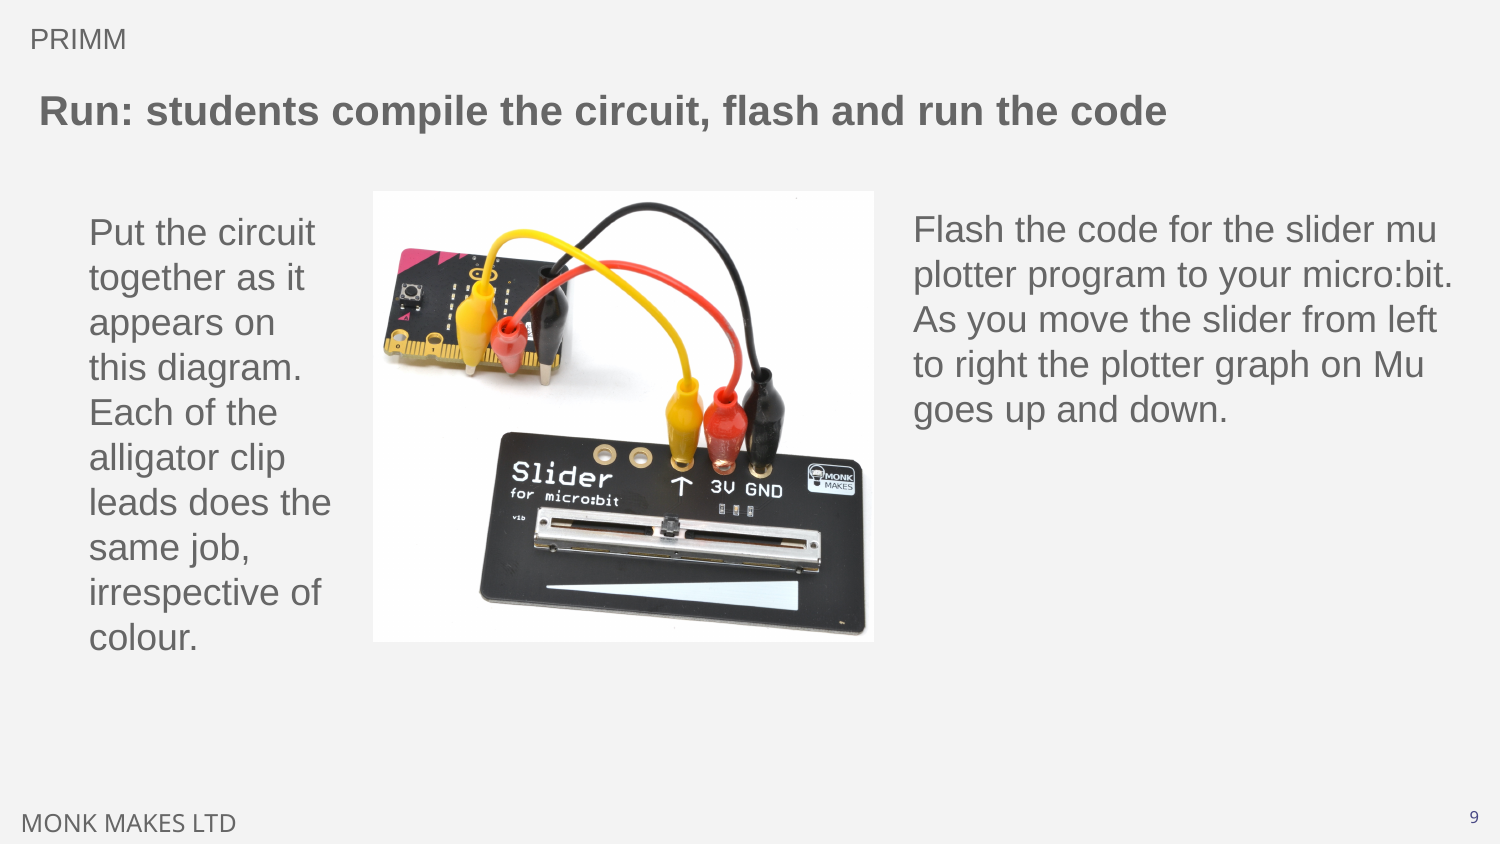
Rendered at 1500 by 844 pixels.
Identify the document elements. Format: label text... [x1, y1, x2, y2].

text_box Flash the code for the slider mu plotter program to your micro:bit. As you move the slider from left to right the plotter graph on Mu goes up and down. [898, 189, 1482, 771]
slide_number ‹#› [1448, 792, 1500, 844]
title Run: students compile the circuit, flash and run the code [24, 52, 1422, 167]
text_box Put the circuit together as it appears on this diagram. Each of the alligator clip leads does the same job, irrespective of colour. [73, 192, 349, 706]
picture [372, 191, 874, 642]
subtitle PRIMM [14, 0, 1500, 52]
